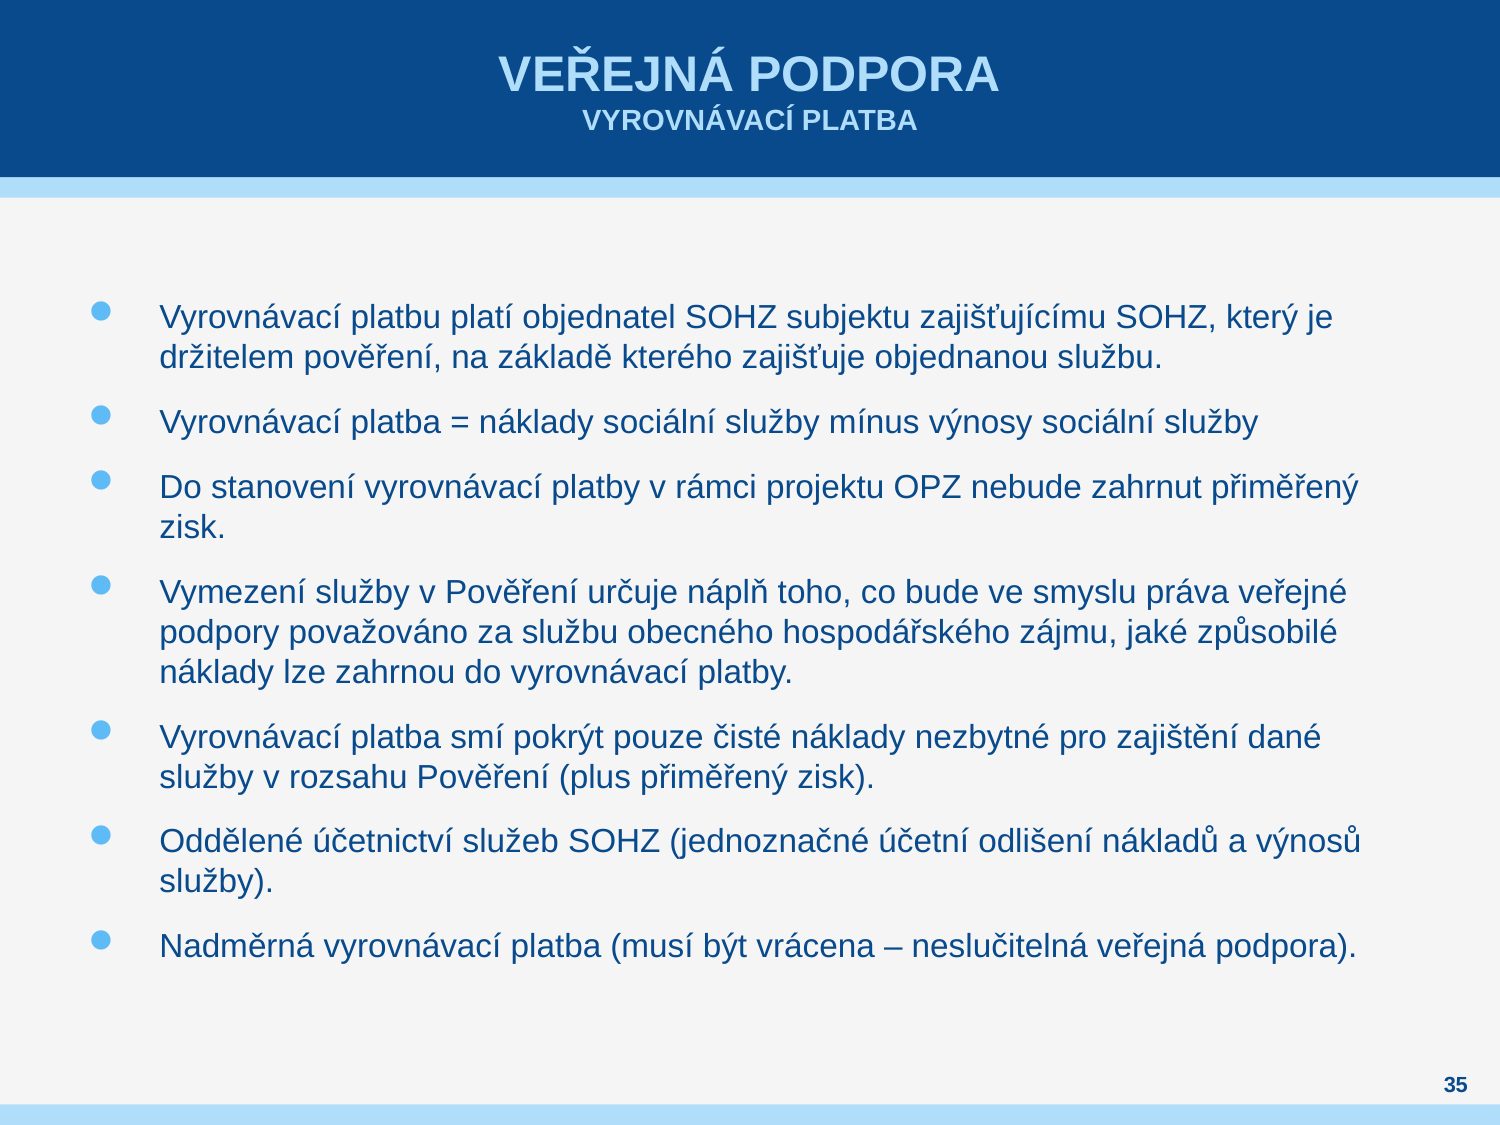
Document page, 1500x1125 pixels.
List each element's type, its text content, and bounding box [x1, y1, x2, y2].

title Veřejná podpora vyrovnávací platba [59, 0, 1441, 178]
slide_number 35 [1417, 1068, 1495, 1099]
list Vyrovnávací platbu platí objednatel SOHZ subjektu zajišťujícímu SOHZ, který je držitelem pověření, na základě kterého zajišťuje objednanou službu. Vyrovnávací platba = náklady sociální služby mínus výnosy sociální služby Do stanovení vyrovnávací platby v rámci projektu OPZ nebude zahrnut přiměřený zisk. Vymezení služby v Pověření určuje náplň toho, co bude ve smyslu práva veřejné podpory považováno za službu obecného hospodářského zájmu, jaké způsobilé náklady lze zahrnou do vyrovnávací platby. Vyrovnávací platba smí pokrýt pouze čisté náklady nezbytné pro zajištění dané služby v rozsahu Pověření (plus přiměřený zisk). Oddělené účetnictví služeb SOHZ (jednoznačné účetní odlišení nákladů a výnosů služby). Nadměrná vyrovnávací platba (musí být vrácena – neslučitelná veřejná podpora). [88, 295, 1412, 1004]
